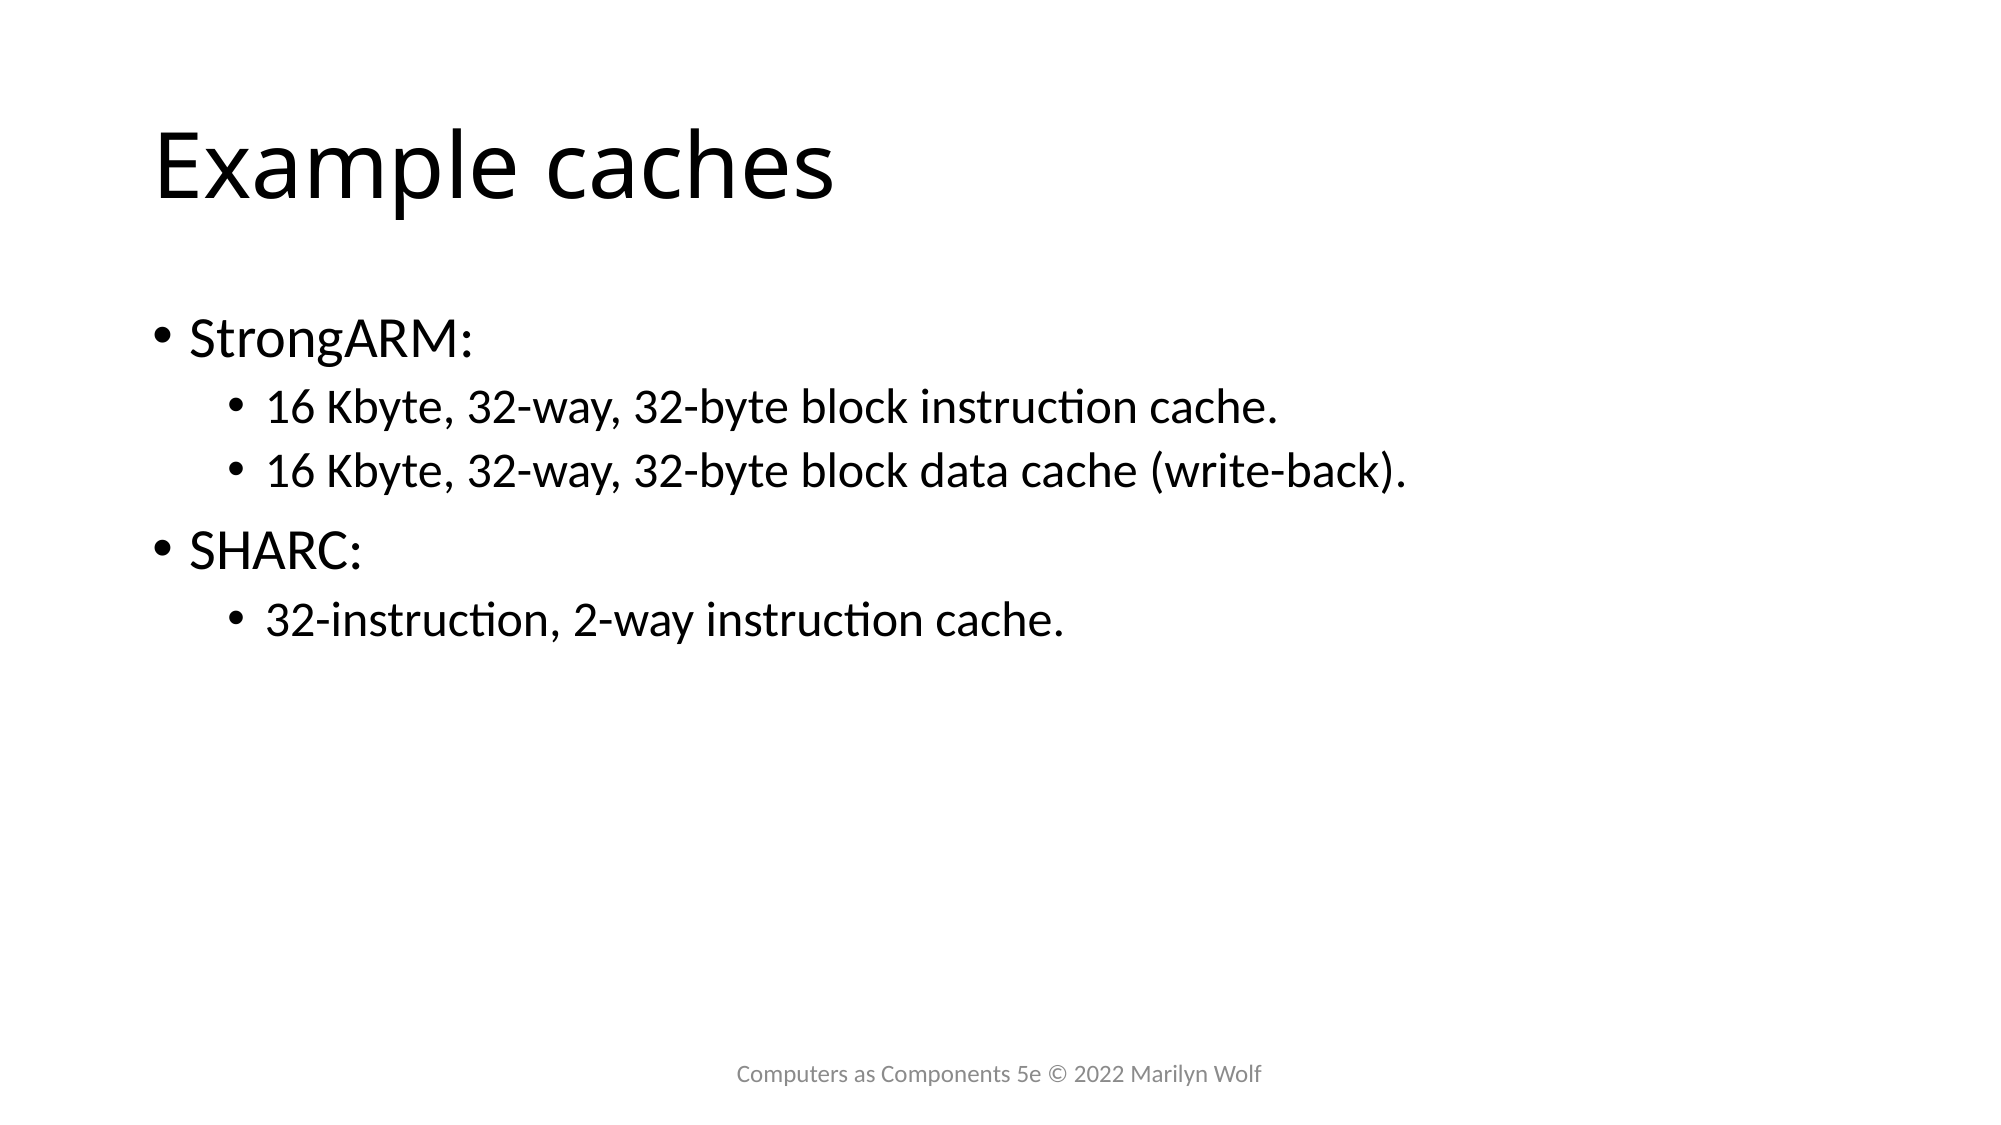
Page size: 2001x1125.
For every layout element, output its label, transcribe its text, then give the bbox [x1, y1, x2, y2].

list StrongARM: 16 Kbyte, 32-way, 32-byte block instruction cache. 16 Kbyte, 32-way, 32-byte block data cache (write-back). SHARC: 32-instruction, 2-way instruction cache. [137, 299, 1863, 1014]
footer Computers as Components 5e © 2022 Marilyn Wolf [662, 1042, 1338, 1103]
title Example caches [137, 59, 1863, 278]
